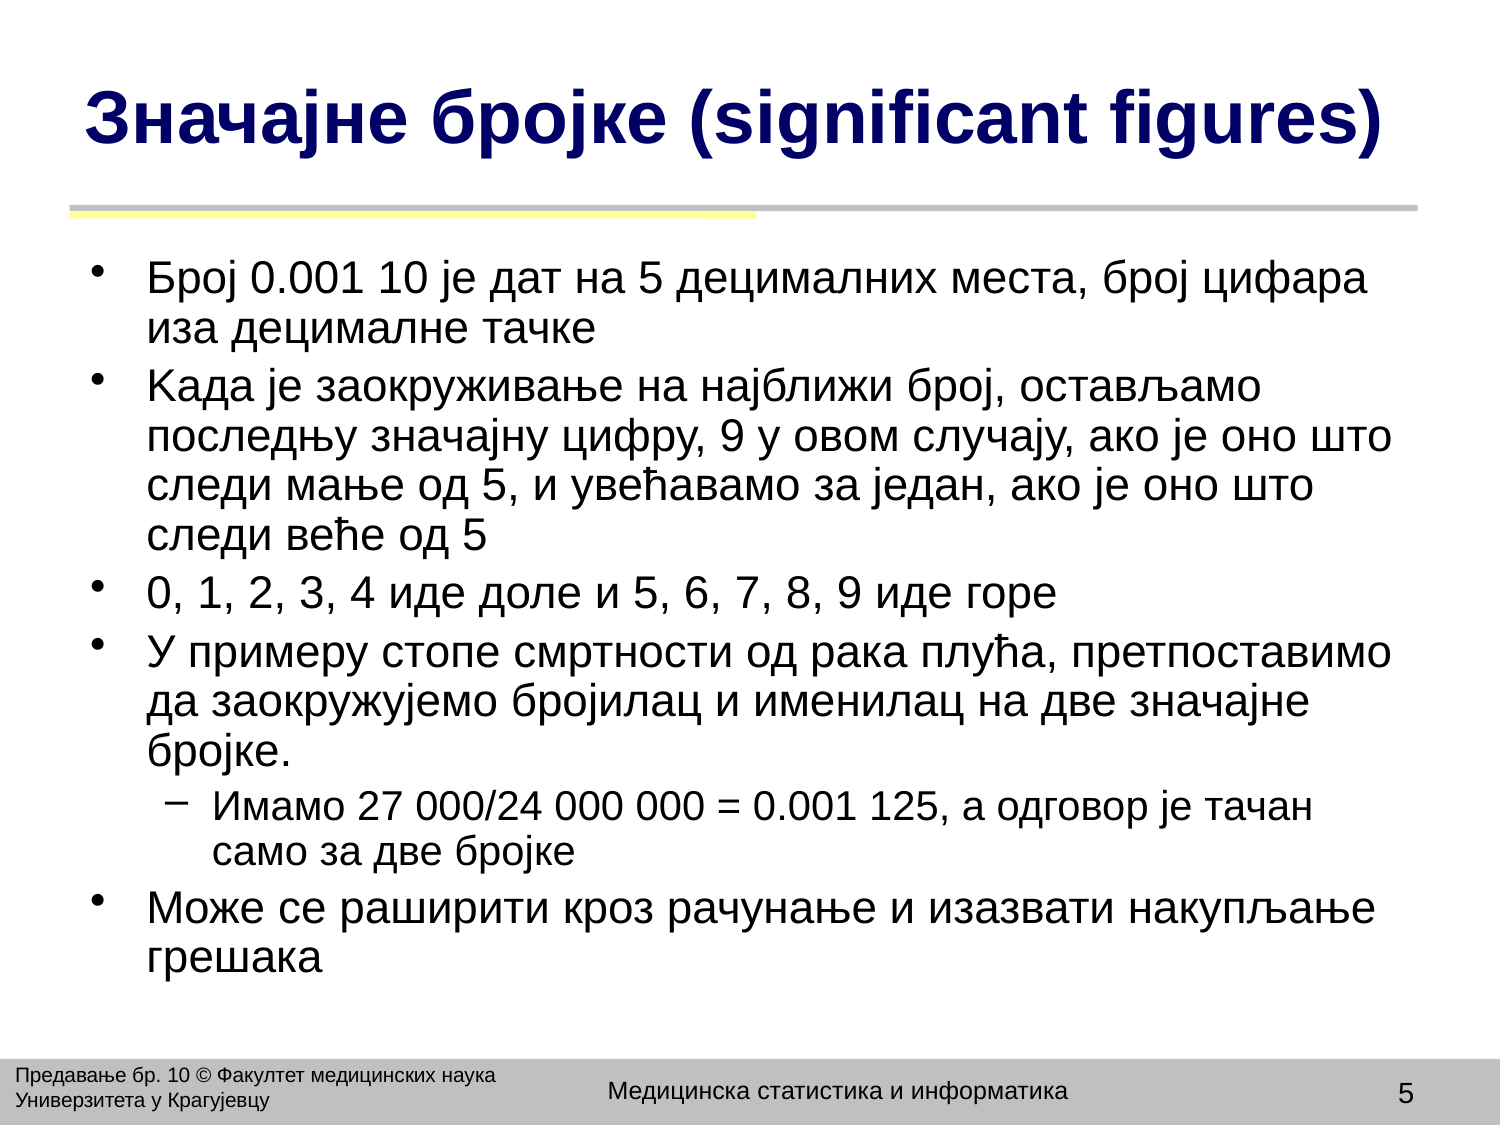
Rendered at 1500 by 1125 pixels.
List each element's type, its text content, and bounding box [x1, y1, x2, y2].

footer Медицинска статистика и информатика [512, 1066, 1165, 1125]
title Значајне бројке (significant figures) [69, 19, 1426, 208]
slide_number 5 [1175, 1066, 1430, 1125]
slide_number Предавање бр. 10 © Факултет медицинских наука Универзитета у Крагујевцу [0, 1053, 626, 1108]
list Број 0.001 10 је дат на 5 децималних места, број цифара иза децималне тачке Kада је заокруживање на најближи број, остављамо последњу значајну цифру, 9 у овом случају, ако је оно што следи мање од 5, и увећавамо за један, ако је оно што следи веће од 5 0, 1, 2, 3, 4 иде доле и 5, 6, 7, 8, 9 иде горе У примеру стопе смртности од рака плућа, претпоставимо да заокружујемо бројилац и именилац на две значајне бројке. Имамо 27 000/24 000 000 = 0.001 125, а одговор је тачан само за две бројке Mоже се раширити кроз рачунање и изазвати накупљање грешака [74, 246, 1426, 1023]
